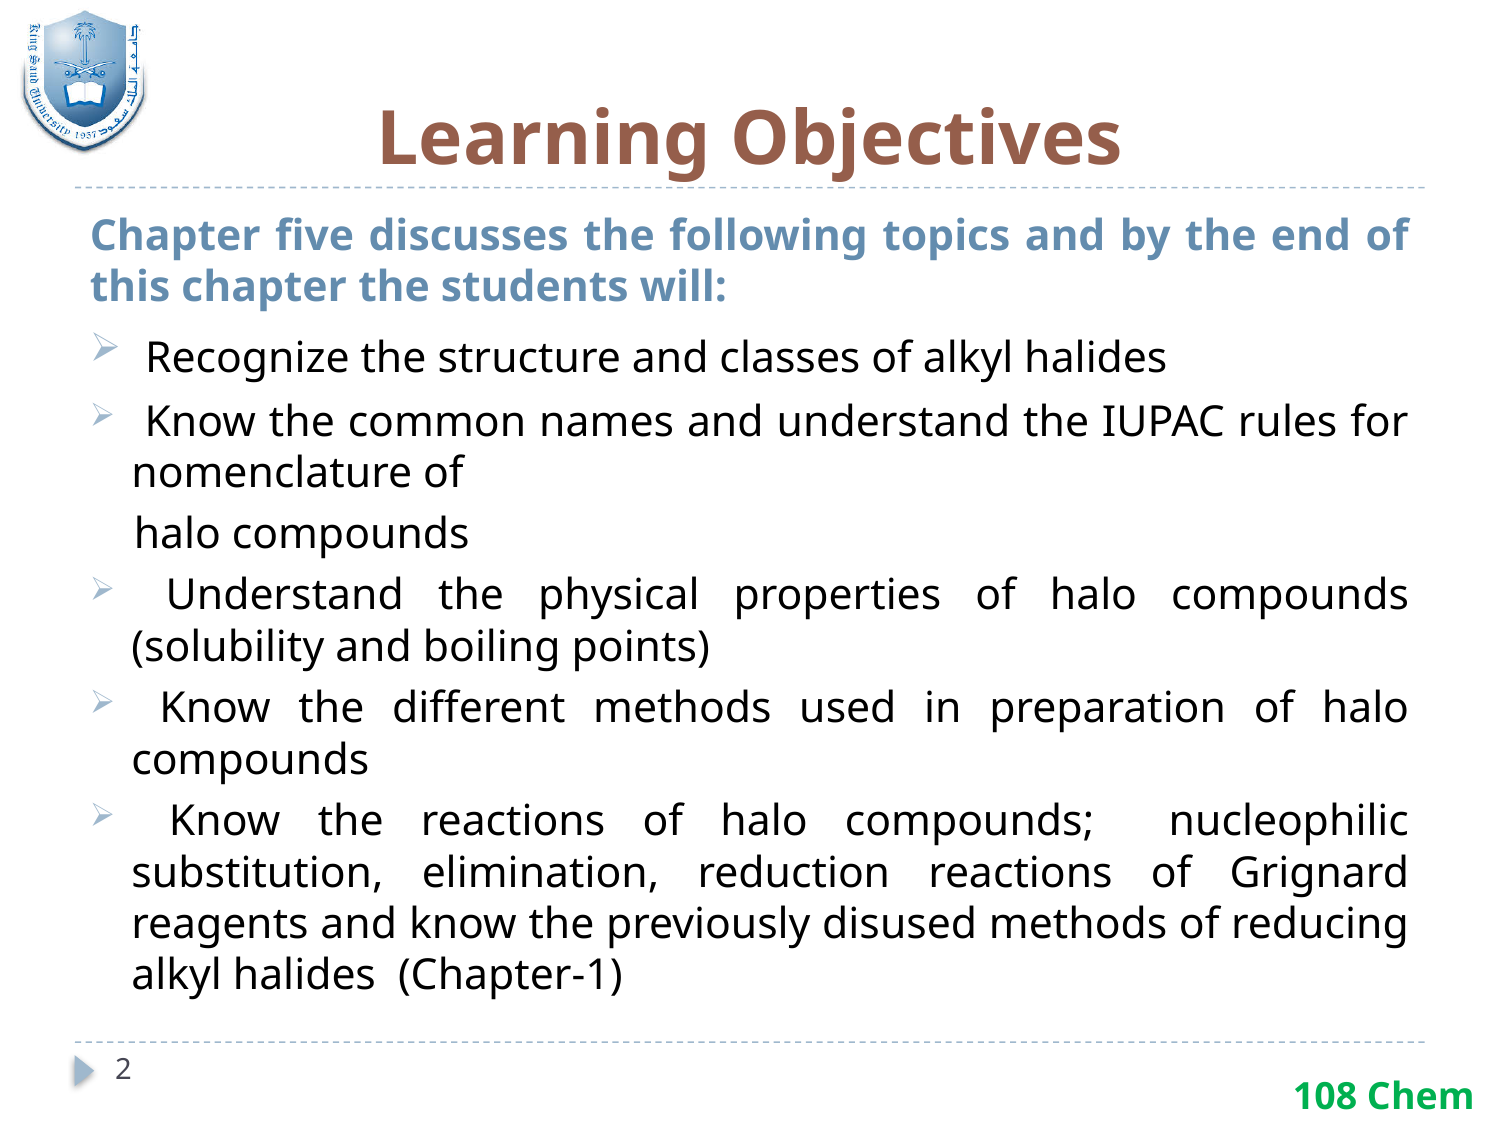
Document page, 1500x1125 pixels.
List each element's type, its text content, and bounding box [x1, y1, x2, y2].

text_box 108 Chem [1278, 1064, 1490, 1125]
slide_number 2 [100, 1042, 426, 1103]
title Learning Objectives [75, 24, 1425, 188]
picture [4, 1, 163, 160]
list Chapter five discusses the following topics and by the end of this chapter the students will: Recognize the structure and classes of alkyl halides Know the common names and understand the IUPAC rules for nomenclature of halo compounds Understand the physical properties of halo compounds (solubility and boiling points) Know the different methods used in preparation of halo compounds Know the reactions of halo compounds; nucleophilic substitution, elimination, reduction reactions of Grignard reagents and know the previously disused methods of reducing alkyl halides (Chapter-1) [75, 200, 1425, 1010]
